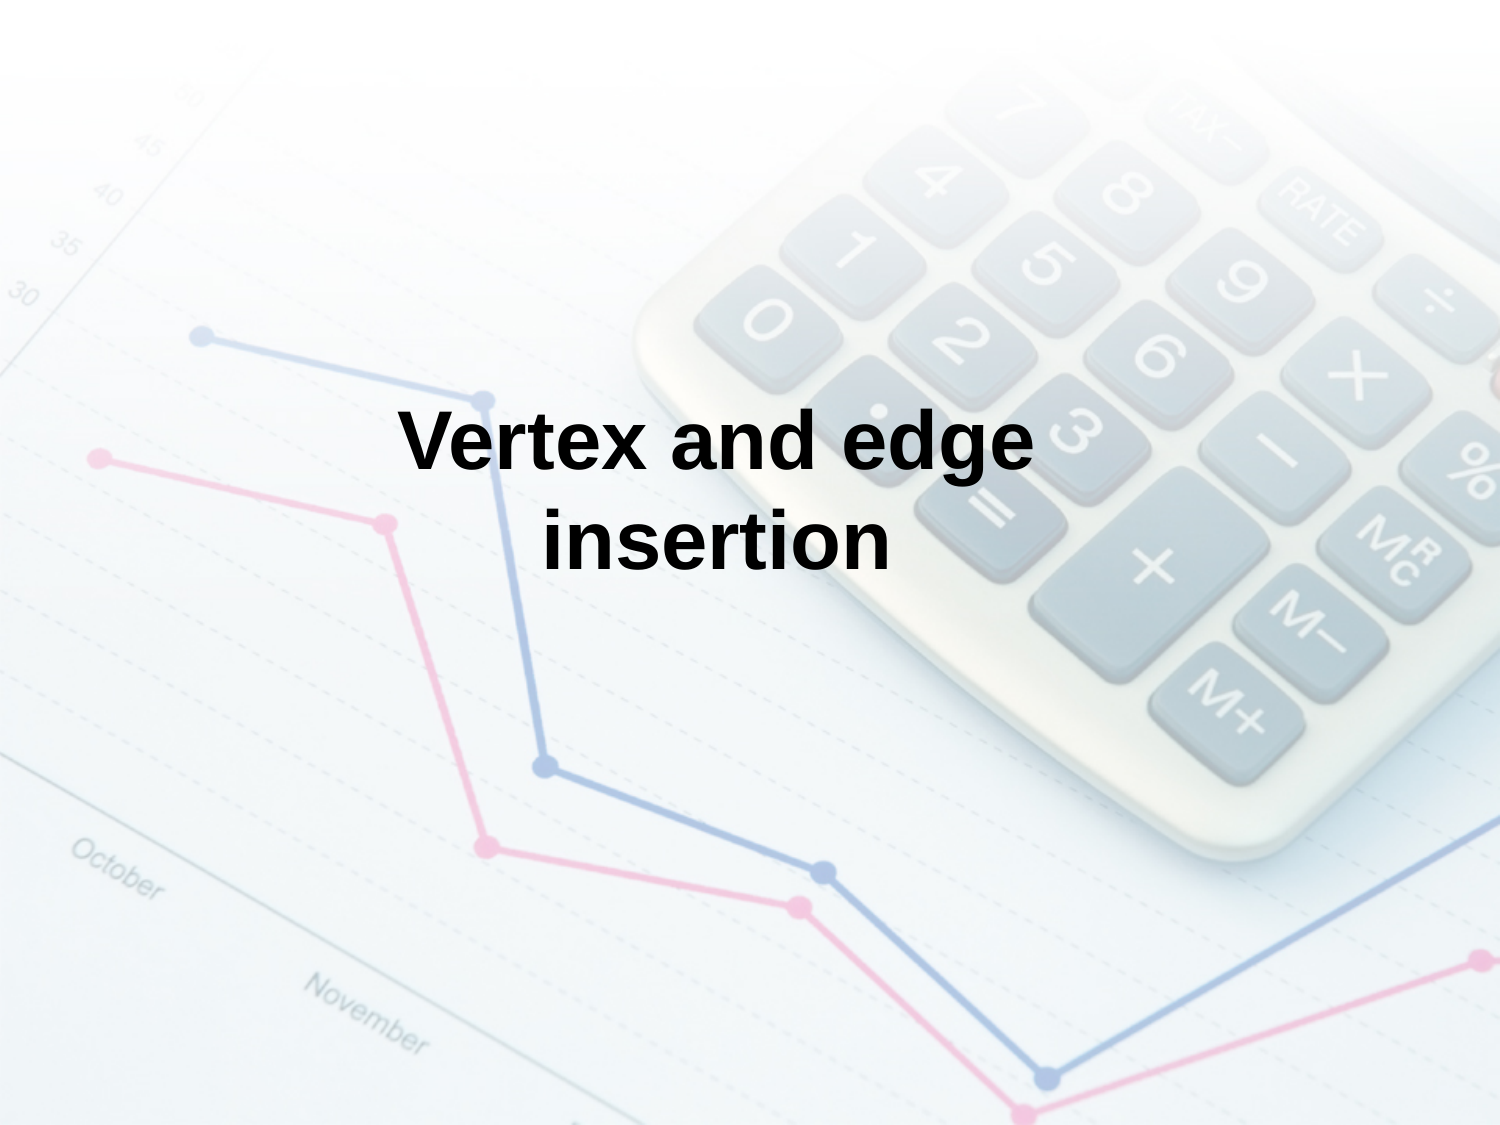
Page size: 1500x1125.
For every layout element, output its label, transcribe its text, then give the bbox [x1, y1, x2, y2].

title Vertex and edge insertion [222, 304, 1211, 668]
picture [0, 0, 1500, 1125]
